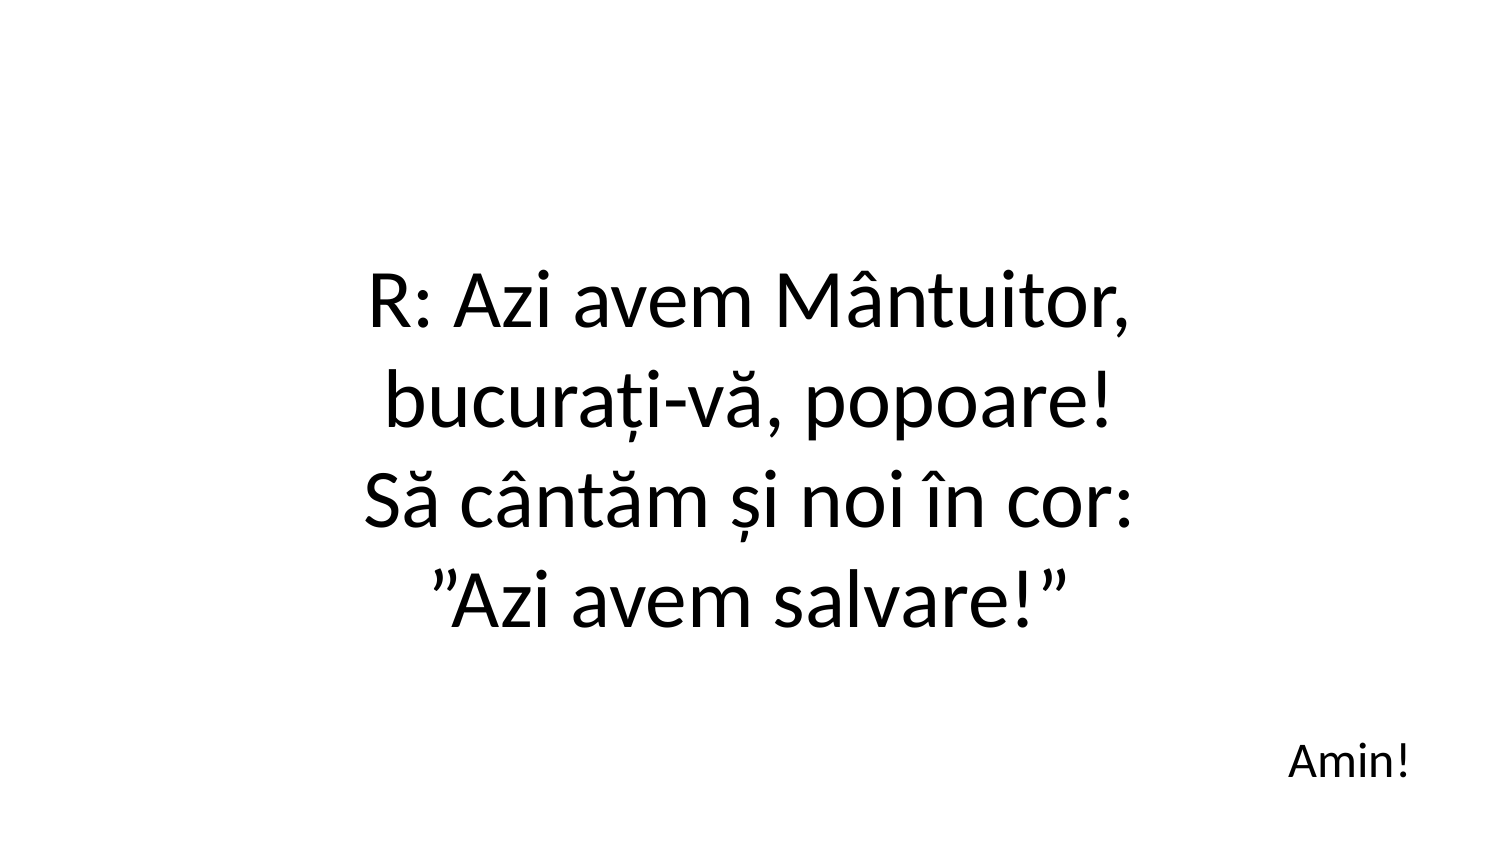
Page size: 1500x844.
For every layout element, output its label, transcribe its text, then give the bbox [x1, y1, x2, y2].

text_box Amin! [1273, 674, 1427, 795]
text_box R: Azi avem Mântuitor, bucurați-vă, popoare! Să cântăm și noi în cor: ”Azi avem salvare!” [348, 192, 1152, 652]
